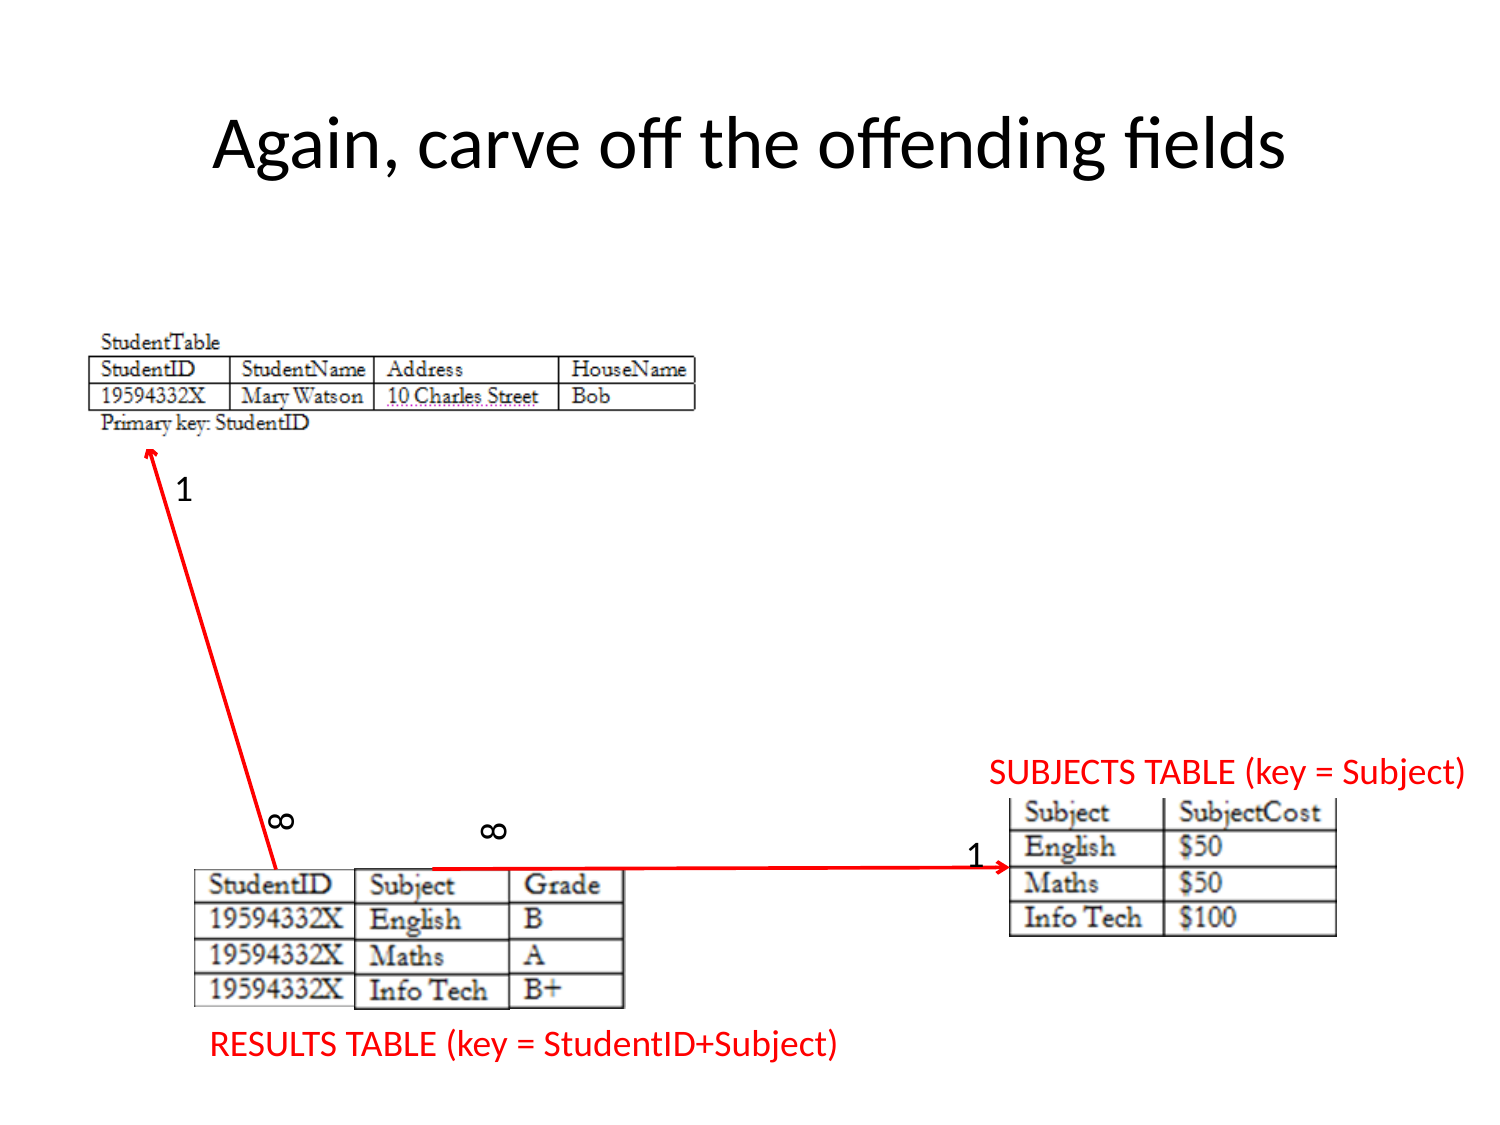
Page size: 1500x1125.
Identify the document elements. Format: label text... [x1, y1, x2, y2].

text_box RESULTS TABLE (key = StudentID+Subject) [194, 1011, 714, 1072]
text_box 8 [248, 787, 309, 847]
title Again, carve off the offending fields [75, 45, 1425, 233]
text_box SUBJECTS TABLE (key = Subject) [974, 739, 1500, 800]
text_box 1 [950, 822, 1004, 883]
picture [1009, 798, 1337, 937]
text_box 1 [159, 458, 219, 516]
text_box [0, 592, 425, 722]
picture [76, 325, 699, 449]
picture [194, 868, 626, 1010]
text_box 8 [461, 797, 522, 857]
text_box RESULTS TABLE (key = StudentID+Subject) [726, 1011, 951, 1072]
